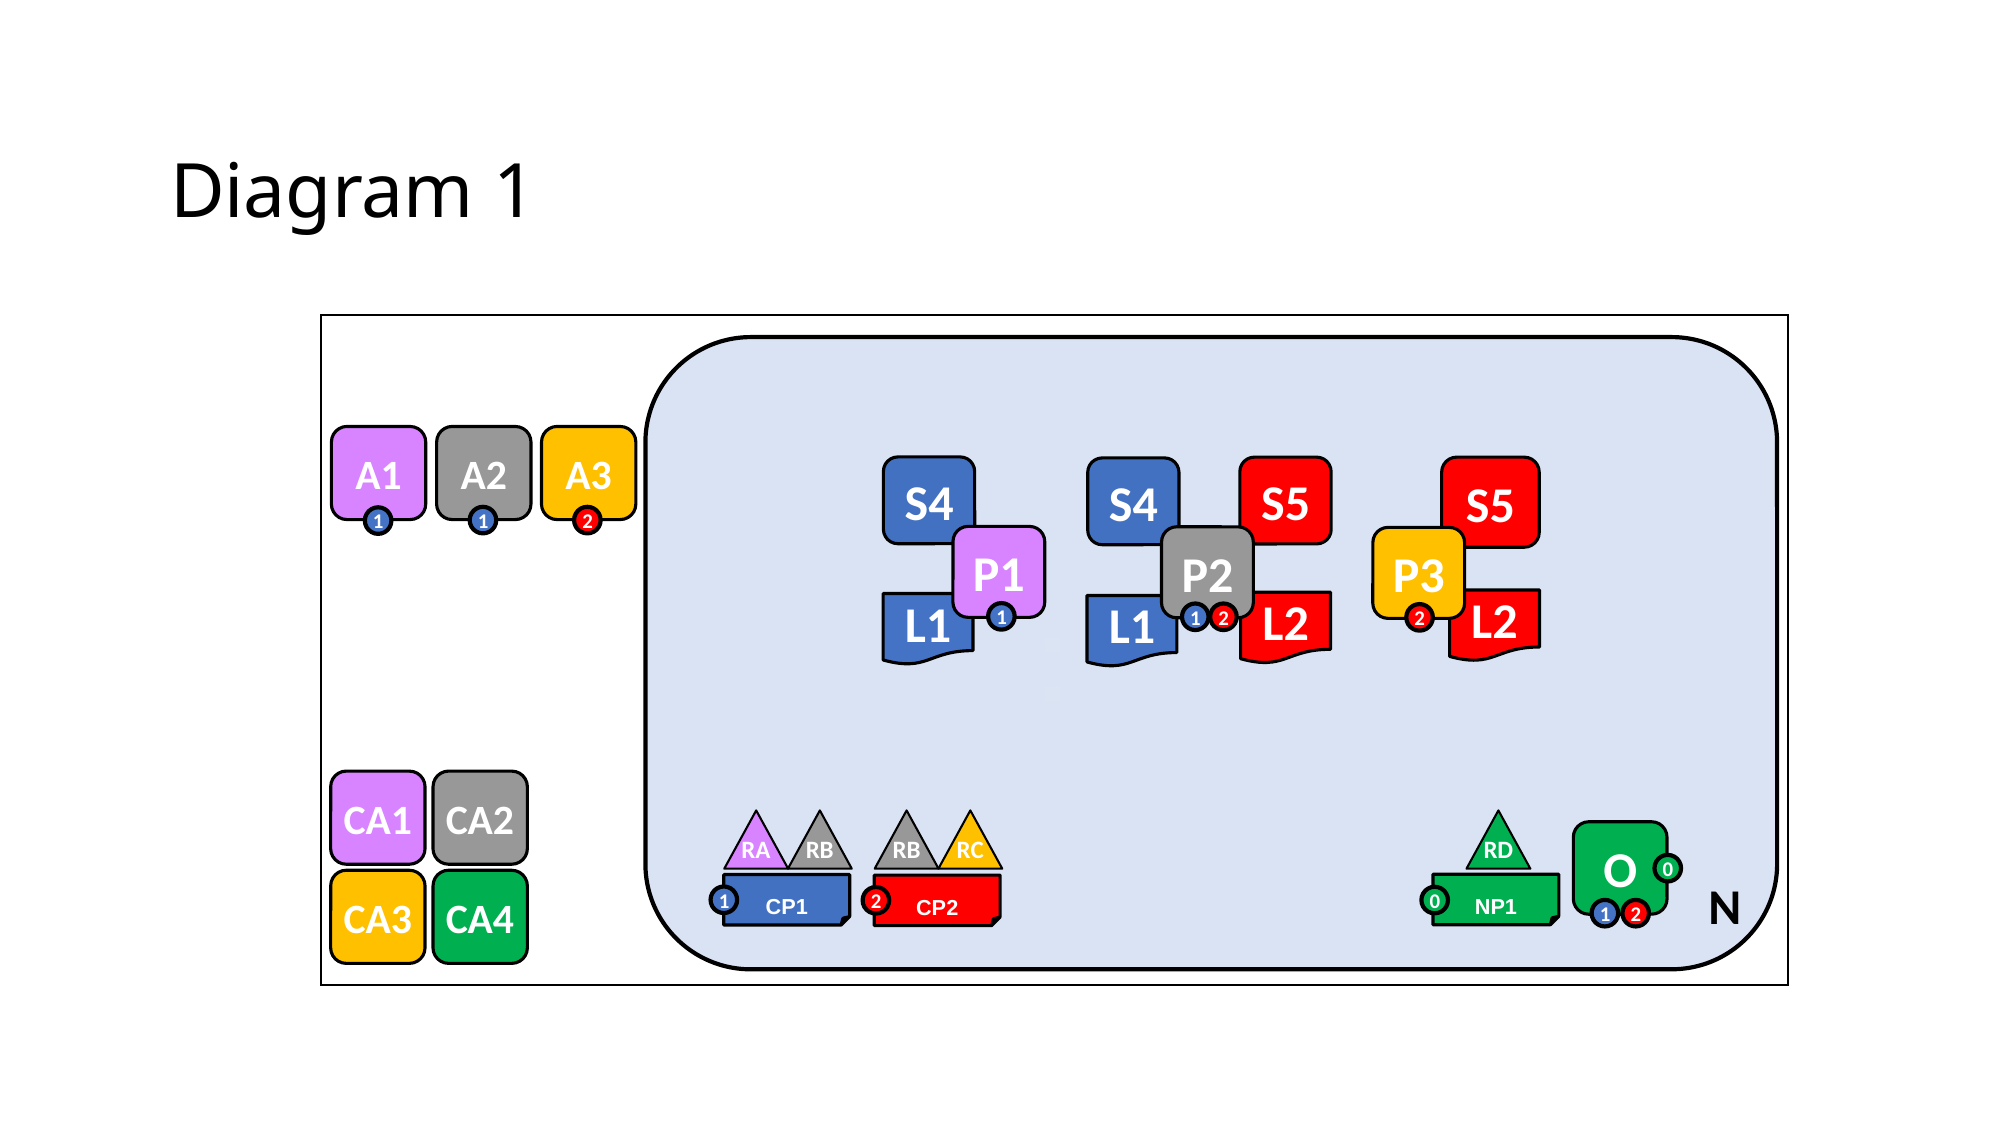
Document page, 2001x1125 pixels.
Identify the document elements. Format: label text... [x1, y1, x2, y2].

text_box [1421, 810, 1560, 925]
text_box A2 [434, 424, 534, 522]
text_box A3 [539, 424, 638, 522]
text_box A1 [329, 424, 428, 522]
text_box 1 [468, 506, 498, 535]
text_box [1573, 821, 1682, 927]
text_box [862, 810, 1003, 926]
text_box CA4 [430, 868, 530, 966]
text_box 2 [573, 506, 602, 535]
text_box Diagram 1 [162, 84, 1888, 303]
text_box CA1 [328, 768, 428, 867]
text_box CA3 [328, 868, 428, 966]
text_box [320, 315, 1788, 986]
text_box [710, 810, 853, 926]
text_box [882, 456, 1540, 702]
text_box CA2 [430, 768, 530, 867]
text_box 1 [364, 506, 393, 535]
